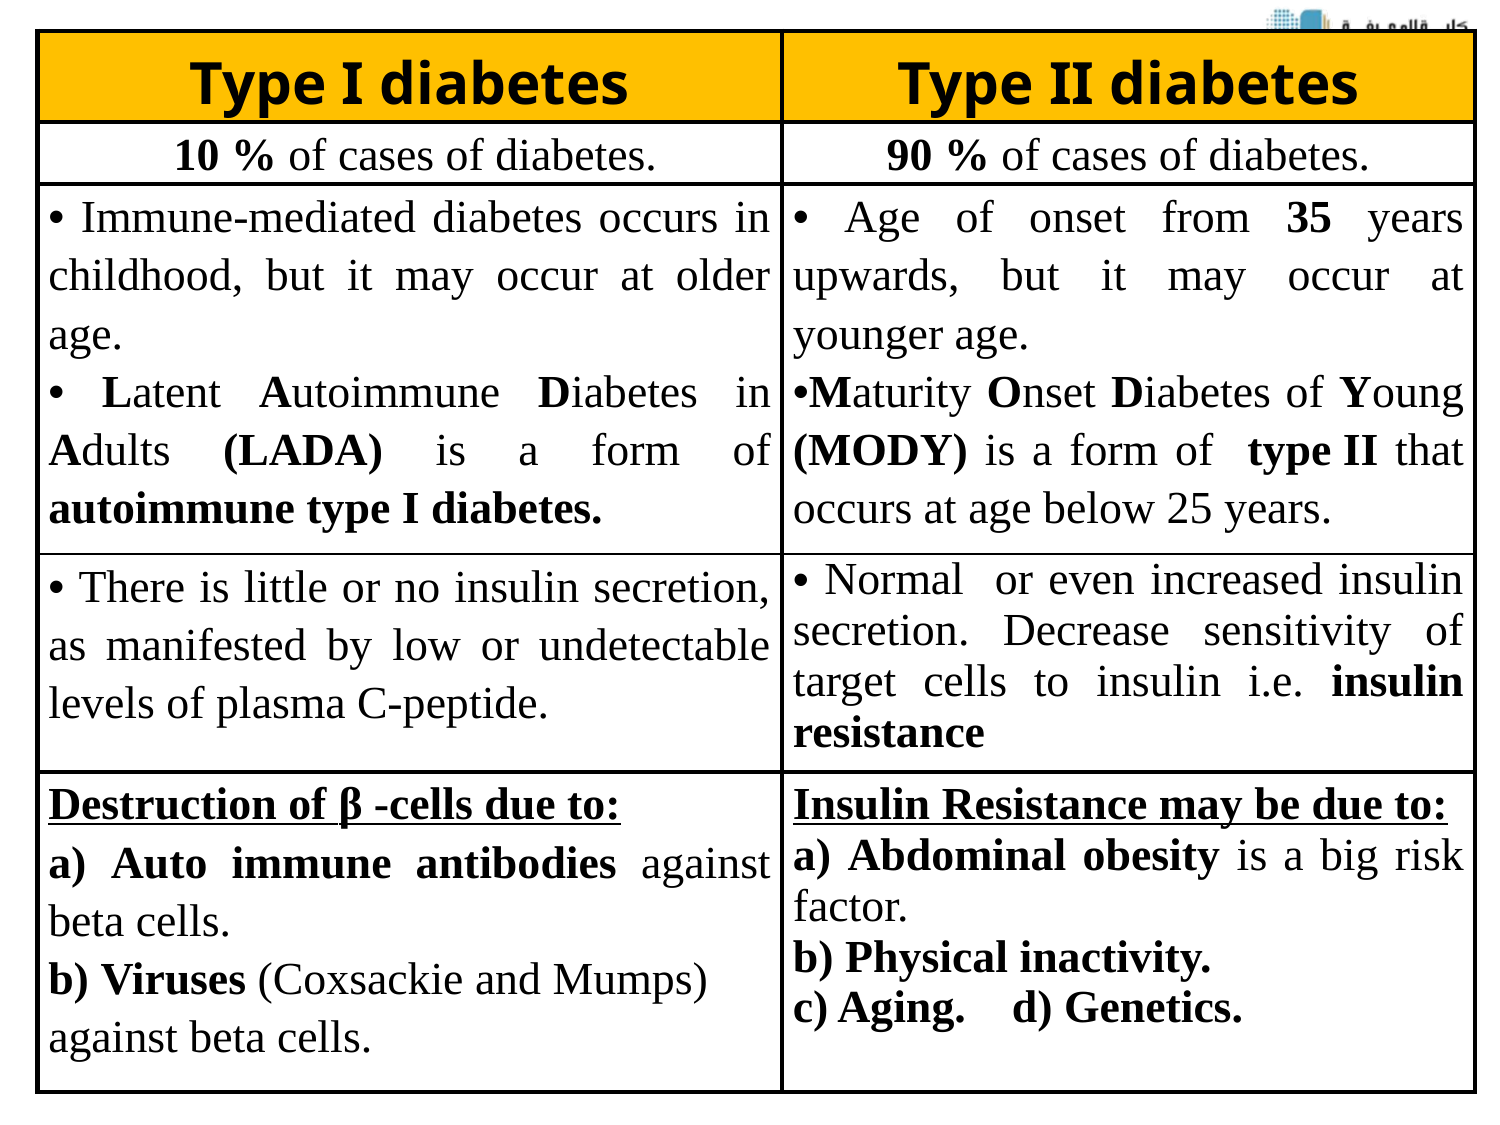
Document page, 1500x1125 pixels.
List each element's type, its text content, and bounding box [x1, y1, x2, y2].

table_cell Destruction of β -cells due to: a) Auto immune antibodies against beta cells. b) Viruses (Coxsackie and Mumps) against beta cells. [40, 774, 780, 1090]
table_header Type II diabetes [784, 33, 1473, 120]
table_cell There is little or no insulin secretion, as manifested by low or undetectable levels of plasma C-peptide. [40, 555, 780, 770]
table_header Type I diabetes [40, 33, 780, 120]
table_cell Insulin Resistance may be due to: a) Abdominal obesity is a big risk factor. b) Physical inactivity. c) Aging. d) Genetics. [784, 774, 1473, 1090]
table_cell 90 % of cases of diabetes. [784, 124, 1473, 182]
table_cell Age of onset from 35 years upwards, but it may occur at younger age. Maturity Onset Diabetes of Young (MODY) is a form of type II that occurs at age below 25 years. [784, 186, 1473, 553]
table_cell Normal or even increased insulin secretion. Decrease sensitivity of target cells to insulin i.e. insulin resistance [784, 555, 1473, 770]
table_cell 10 % of cases of diabetes. [40, 124, 780, 182]
picture [1262, 0, 1473, 29]
table_cell Immune-mediated diabetes occurs in childhood, but it may occur at older age. Latent Autoimmune Diabetes in Adults (LADA) is a form of autoimmune type I diabetes. [40, 186, 780, 553]
